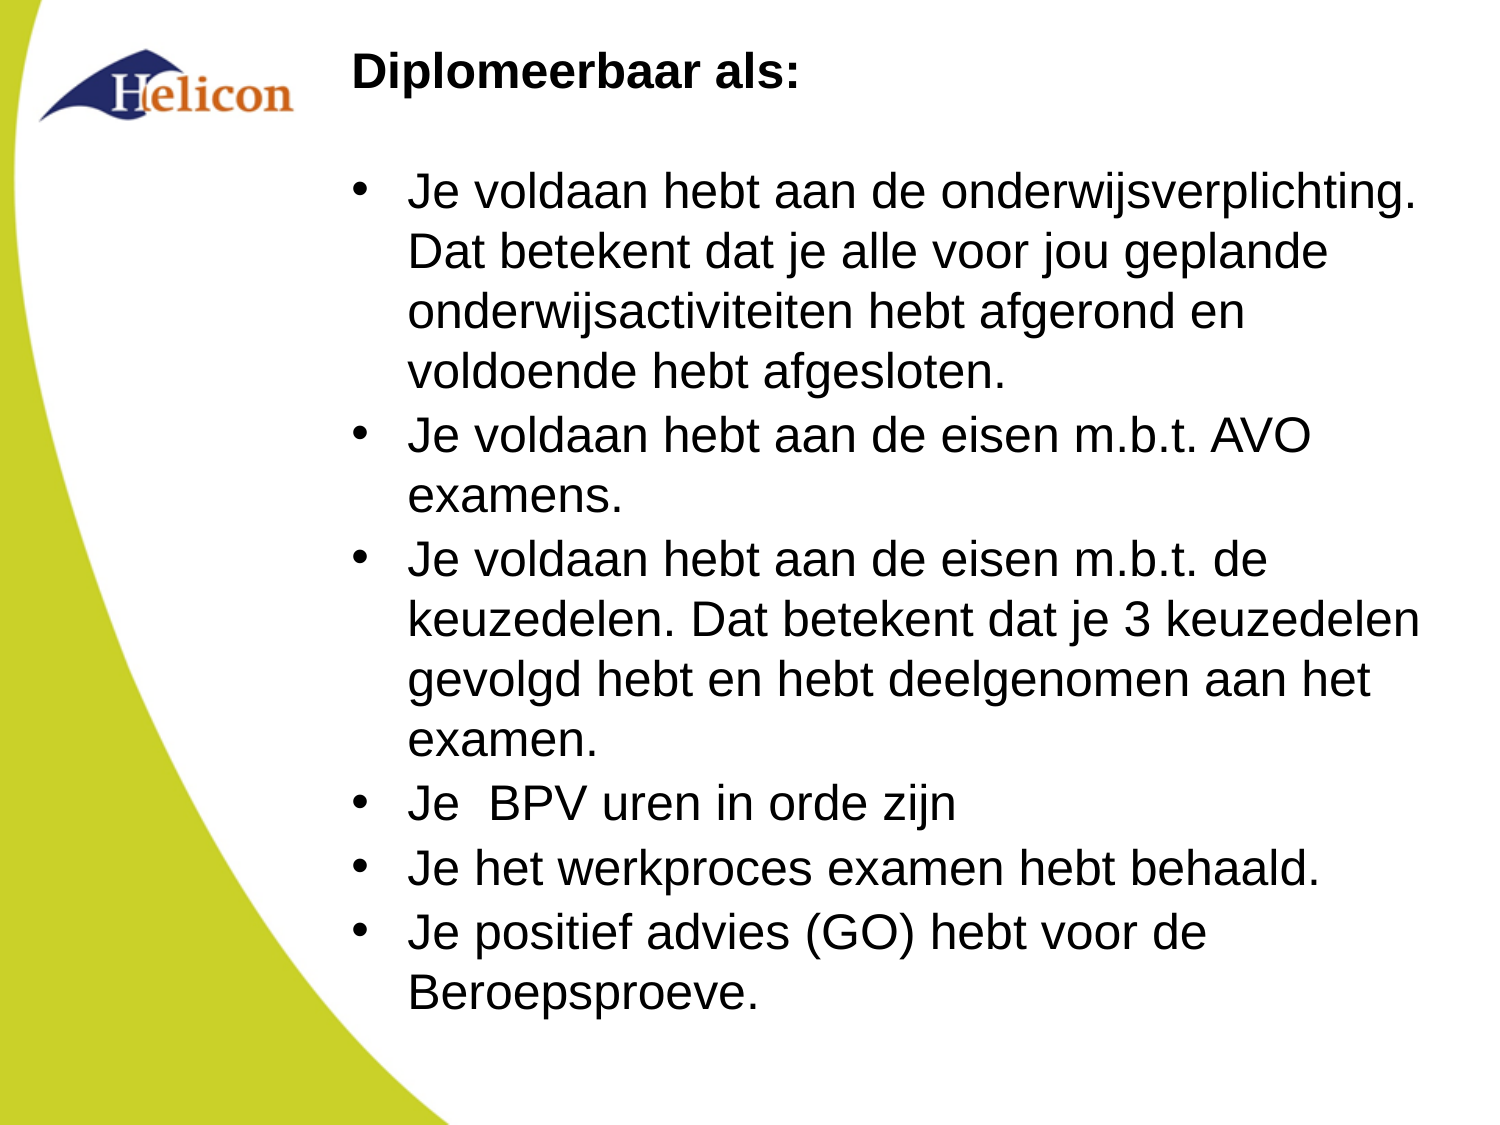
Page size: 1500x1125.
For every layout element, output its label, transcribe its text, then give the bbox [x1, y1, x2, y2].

text_box Diplomeerbaar als: Je voldaan hebt aan de onderwijsverplichting. Dat betekent dat je alle voor jou geplande onderwijsactiviteiten hebt afgerond en voldoende hebt afgesloten. Je voldaan hebt aan de eisen m.b.t. AVO examens. Je voldaan hebt aan de eisen m.b.t. de keuzedelen. Dat betekent dat je 3 keuzedelen gevolgd hebt en hebt deelgenomen aan het examen. Je BPV uren in orde zijn Je het werkproces examen hebt behaald. Je positief advies (GO) hebt voor de Beroepsproeve. [336, 30, 1500, 1125]
picture [0, 0, 1500, 1125]
